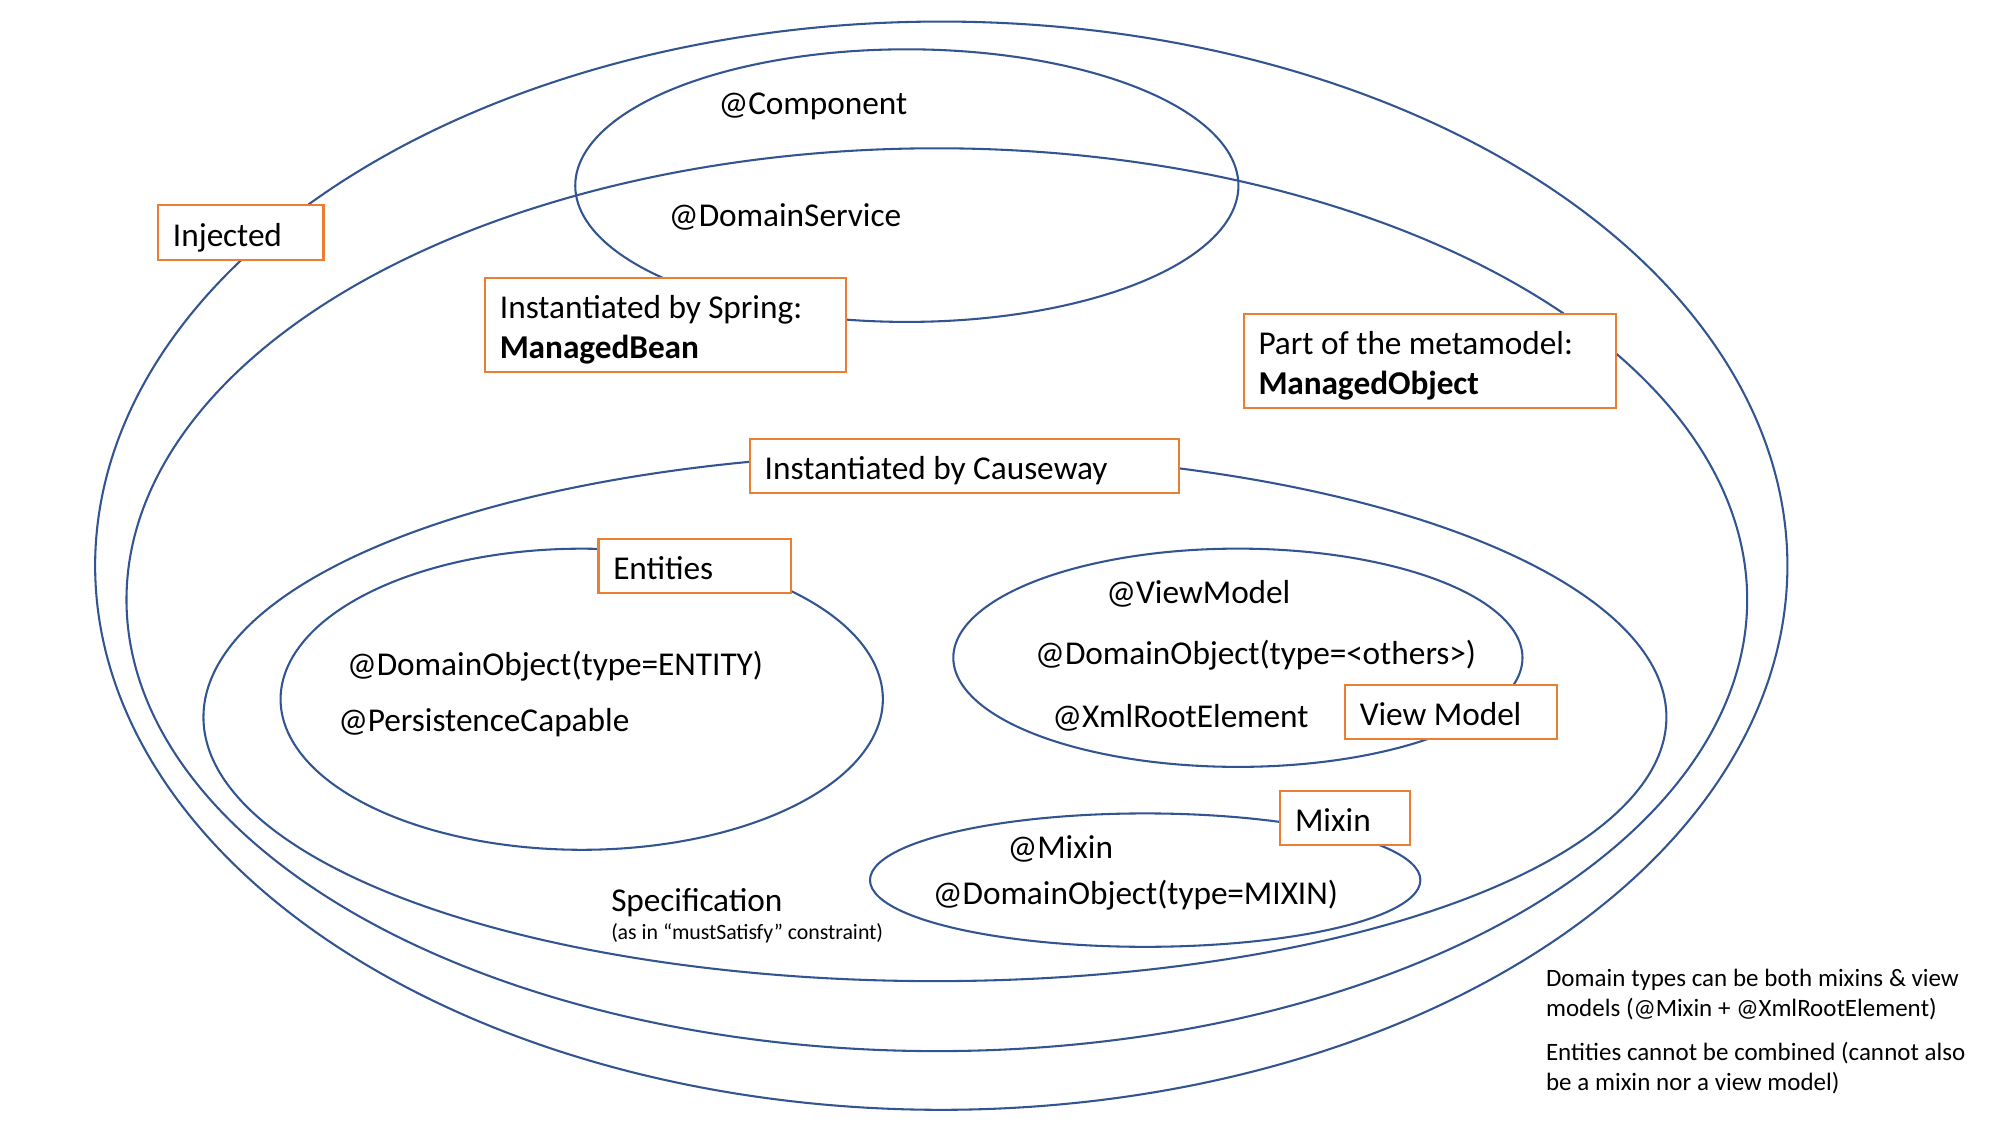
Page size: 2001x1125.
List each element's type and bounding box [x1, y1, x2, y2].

text_box [95, 21, 1986, 1110]
